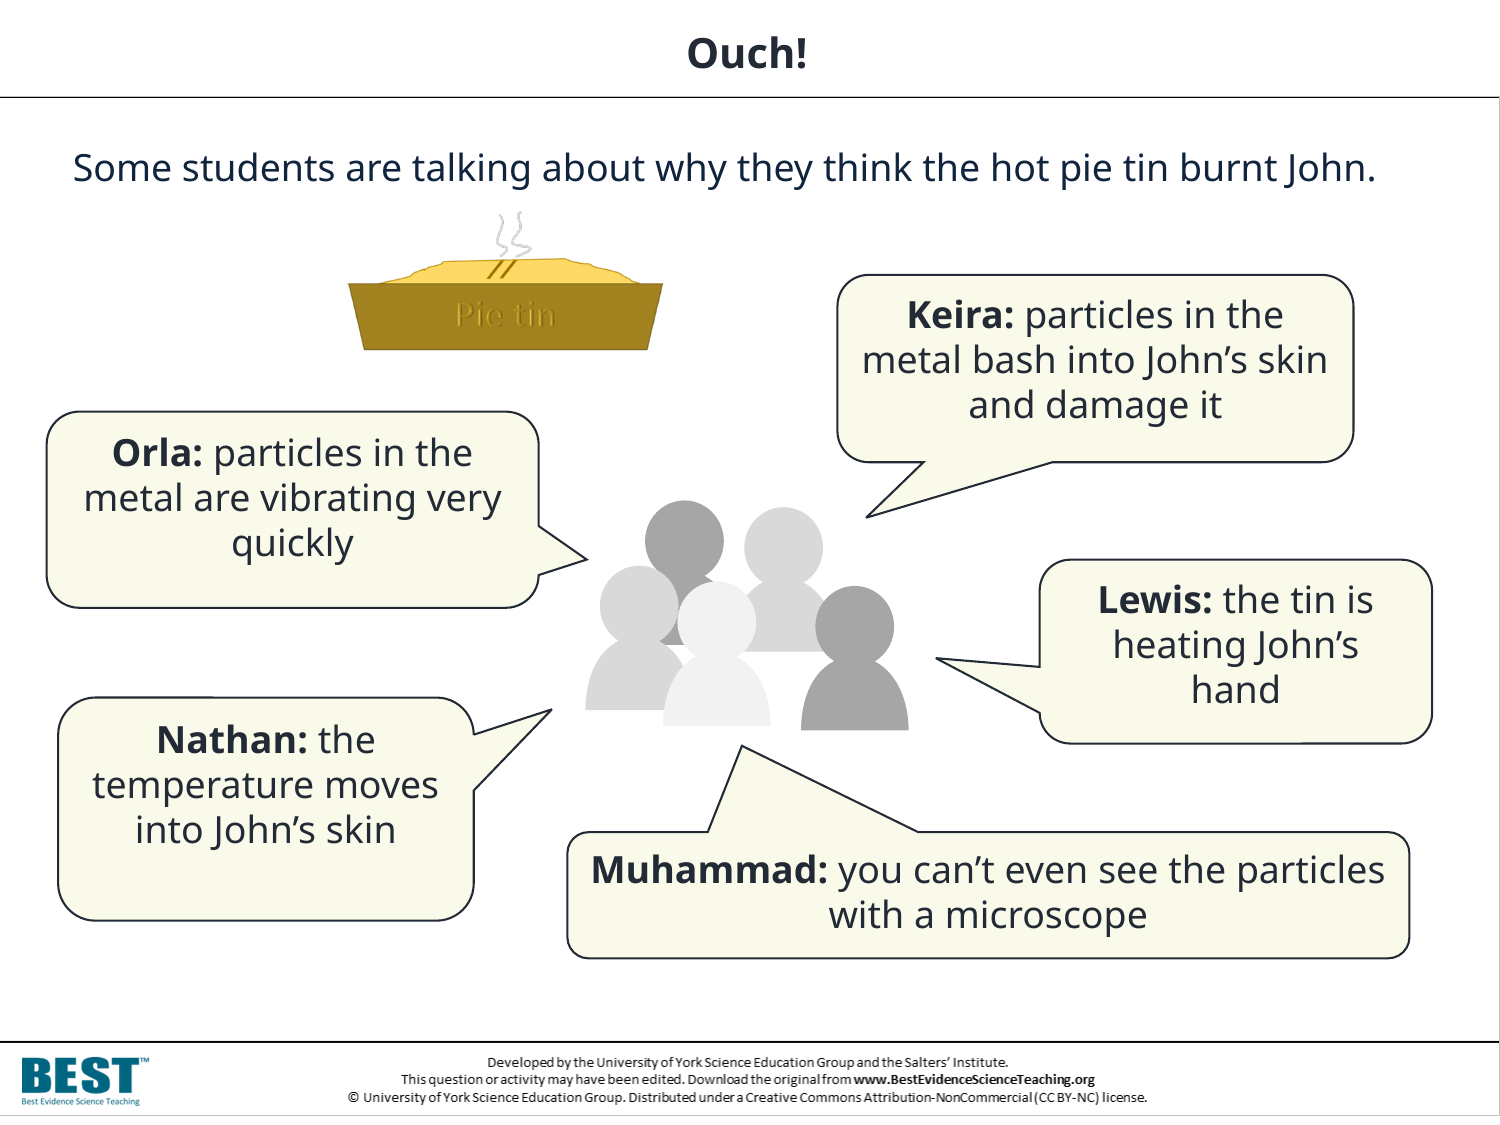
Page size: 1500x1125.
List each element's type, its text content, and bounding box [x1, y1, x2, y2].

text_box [585, 500, 909, 731]
picture [0, 96, 1500, 1116]
text_box Ouch! [23, 4, 1471, 96]
